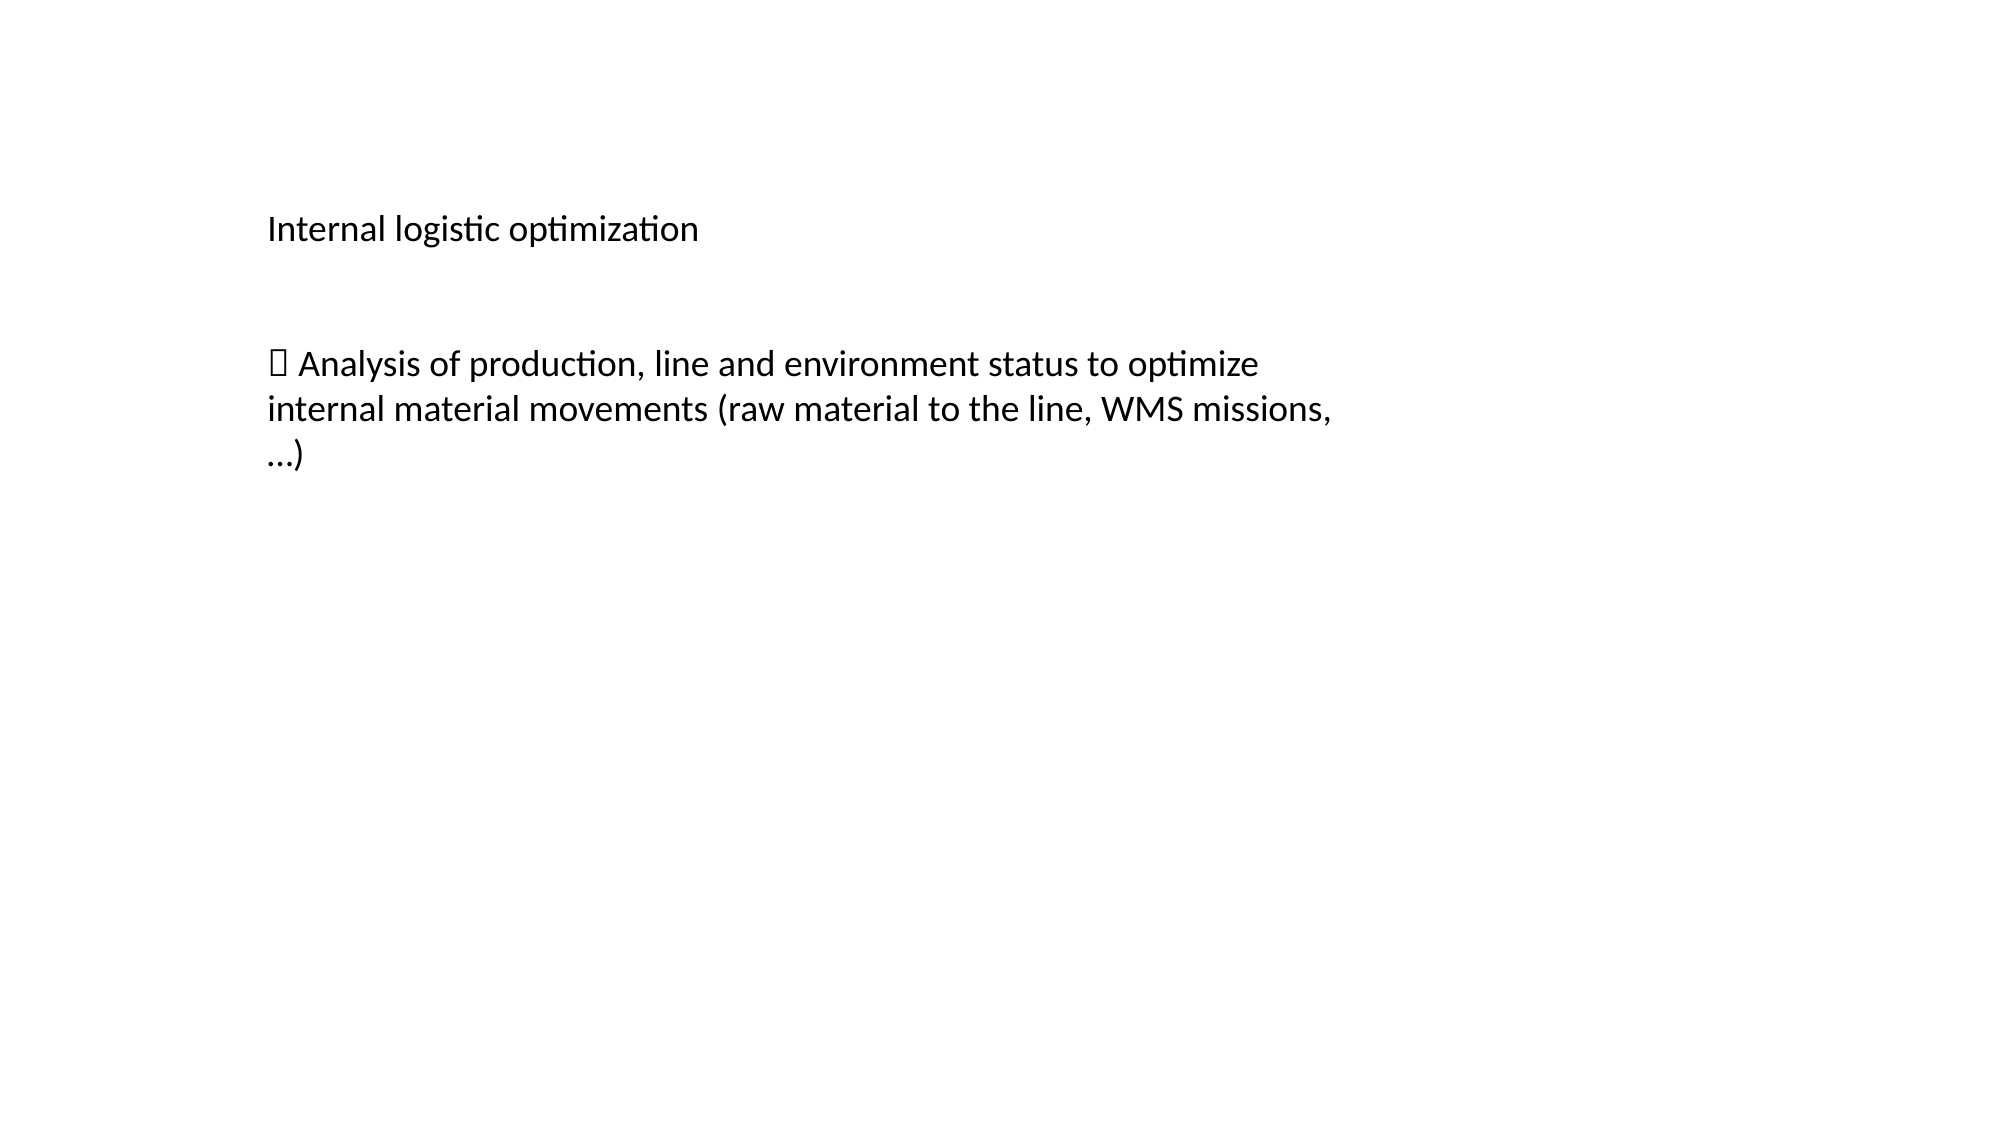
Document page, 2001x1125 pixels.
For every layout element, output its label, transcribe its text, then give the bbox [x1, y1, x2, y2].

text_box Internal logistic optimization  Analysis of production, line and environment status to optimize internal material movements (raw material to the line, WMS missions, …) [252, 196, 1384, 482]
